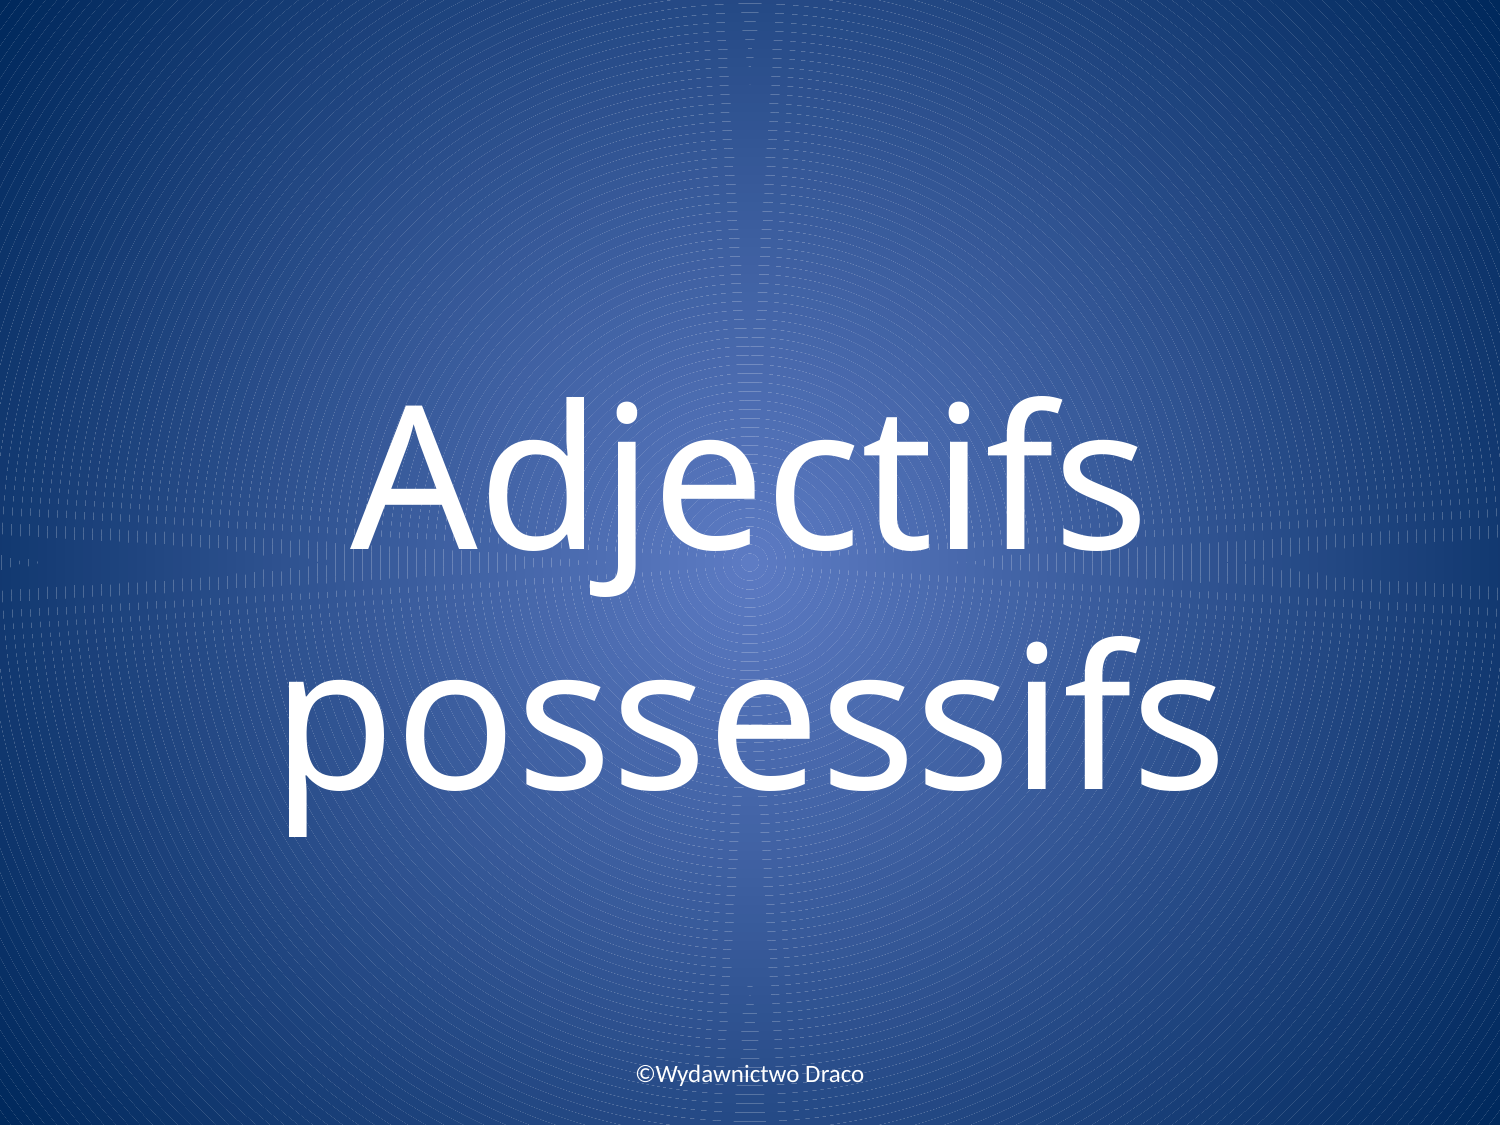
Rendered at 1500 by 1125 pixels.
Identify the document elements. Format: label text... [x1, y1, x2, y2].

title Adjectifs possessifs [112, 349, 1388, 591]
footer ©Wydawnictwo Draco [512, 1042, 988, 1103]
